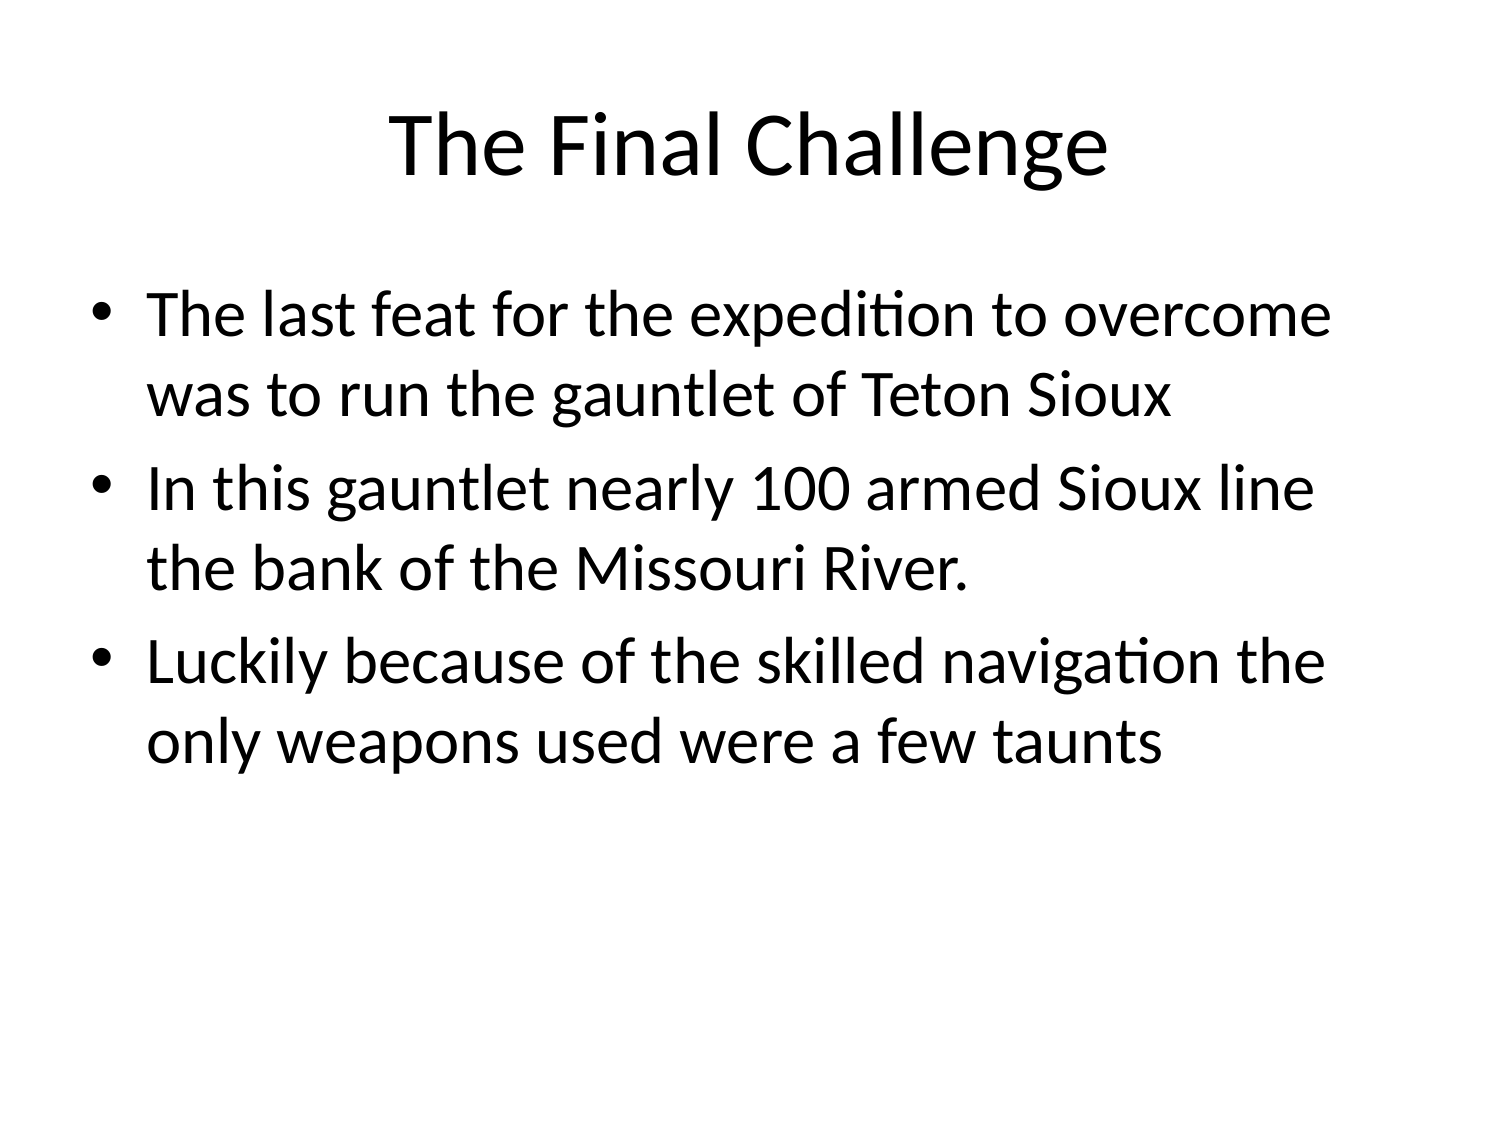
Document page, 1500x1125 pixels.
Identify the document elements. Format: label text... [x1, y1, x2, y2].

list The last feat for the expedition to overcome was to run the gauntlet of Teton Sioux In this gauntlet nearly 100 armed Sioux line the bank of the Missouri River. Luckily because of the skilled navigation the only weapons used were a few taunts [75, 262, 1425, 1005]
title The Final Challenge [75, 45, 1425, 233]
